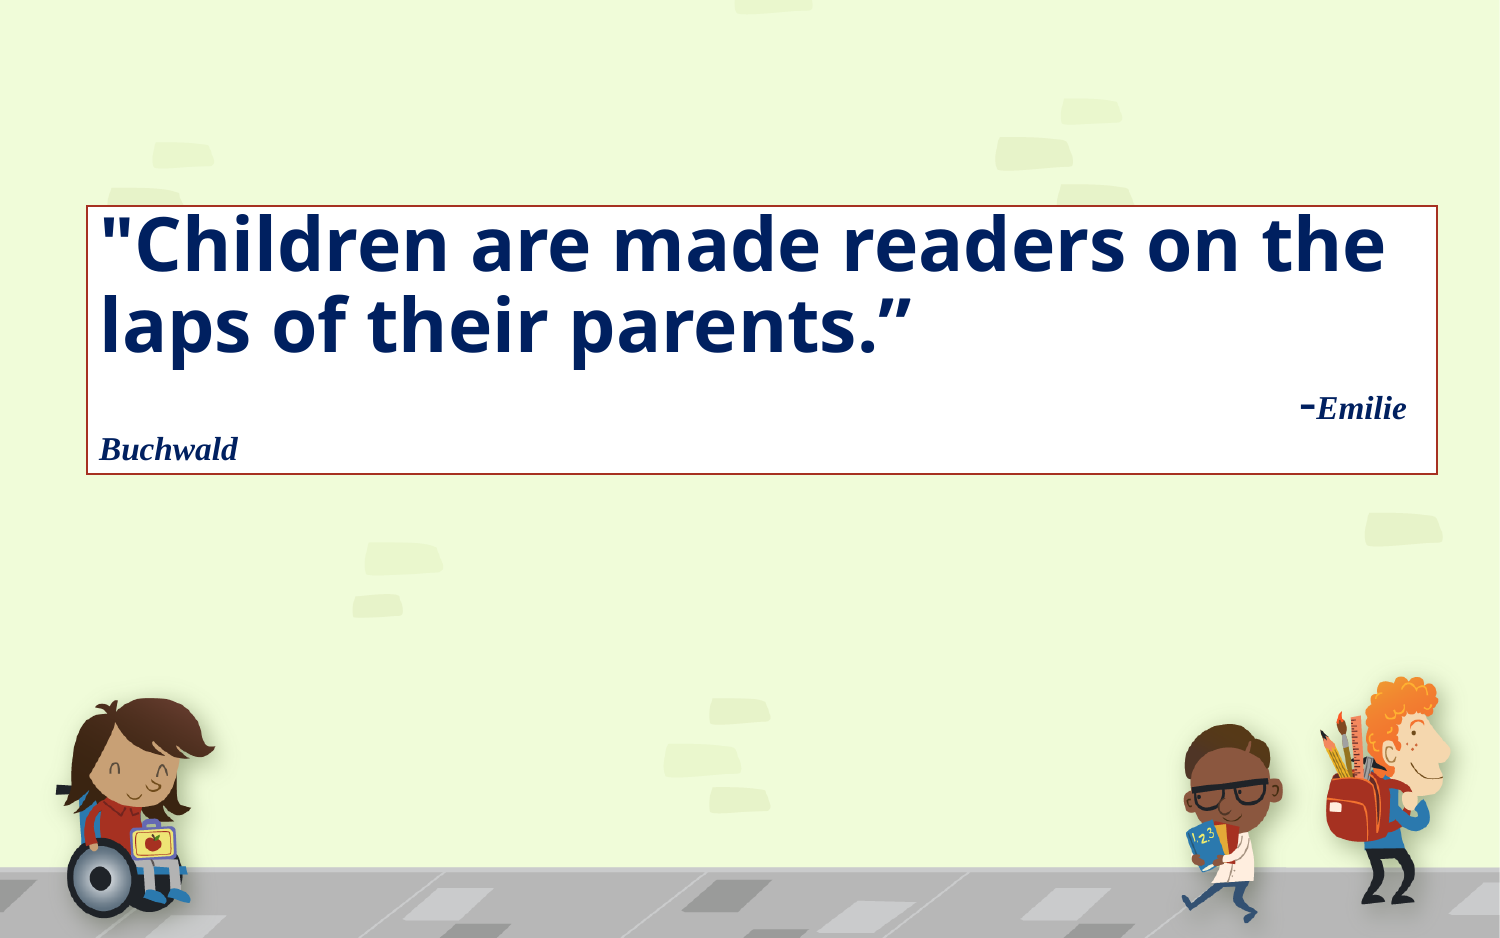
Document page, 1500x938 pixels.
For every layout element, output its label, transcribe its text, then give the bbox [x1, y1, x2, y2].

picture [0, 0, 1500, 938]
text_box "Children are made readers on the laps of their parents.” -Emilie Buchwald [86, 205, 1438, 475]
